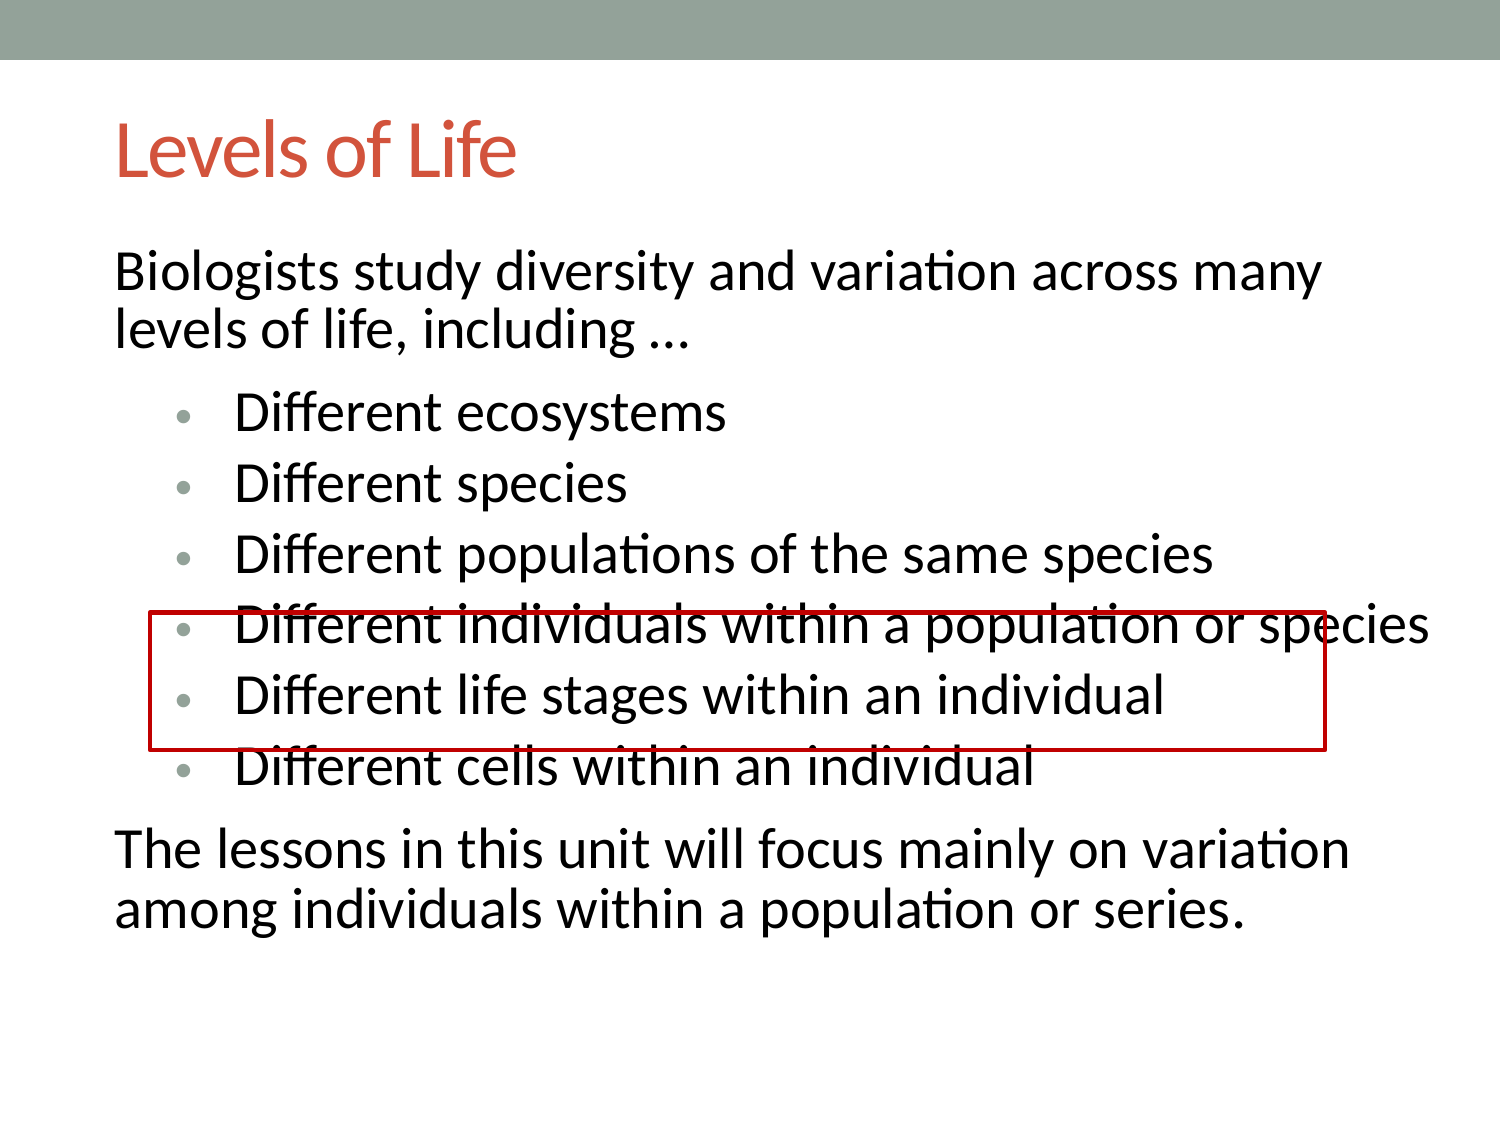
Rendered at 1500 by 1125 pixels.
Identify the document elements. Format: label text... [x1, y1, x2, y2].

text_box [148, 610, 1327, 752]
list Biologists study diversity and variation across many levels of life, including … Different ecosystems Different species Different populations of the same species Different individuals within a population or species Different life stages within an individual Different cells within an individual The lessons in this unit will focus mainly on variation among individuals within a population or series. [99, 238, 1450, 1075]
title Levels of Life [99, 75, 1425, 238]
